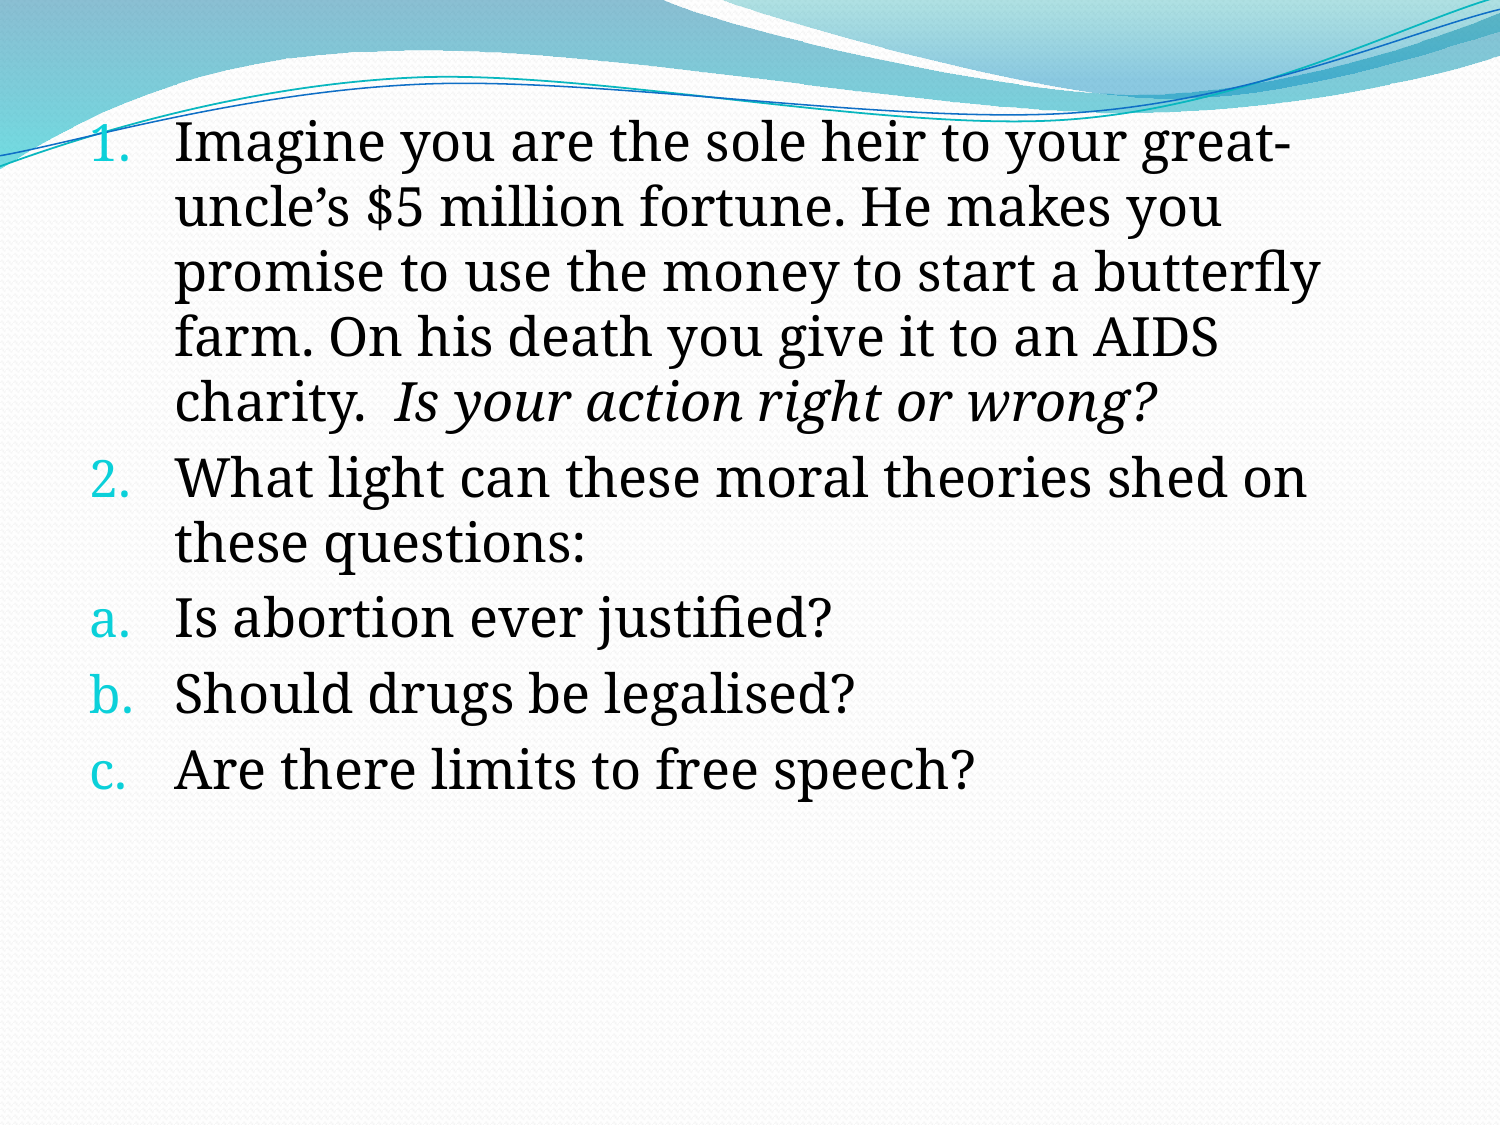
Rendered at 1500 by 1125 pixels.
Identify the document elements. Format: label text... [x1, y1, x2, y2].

list Imagine you are the sole heir to your great-uncle’s $5 million fortune. He makes you promise to use the money to start a butterfly farm. On his death you give it to an AIDS charity. Is your action right or wrong? What light can these moral theories shed on these questions: Is abortion ever justified? Should drugs be legalised? Are there limits to free speech? [75, 99, 1425, 913]
